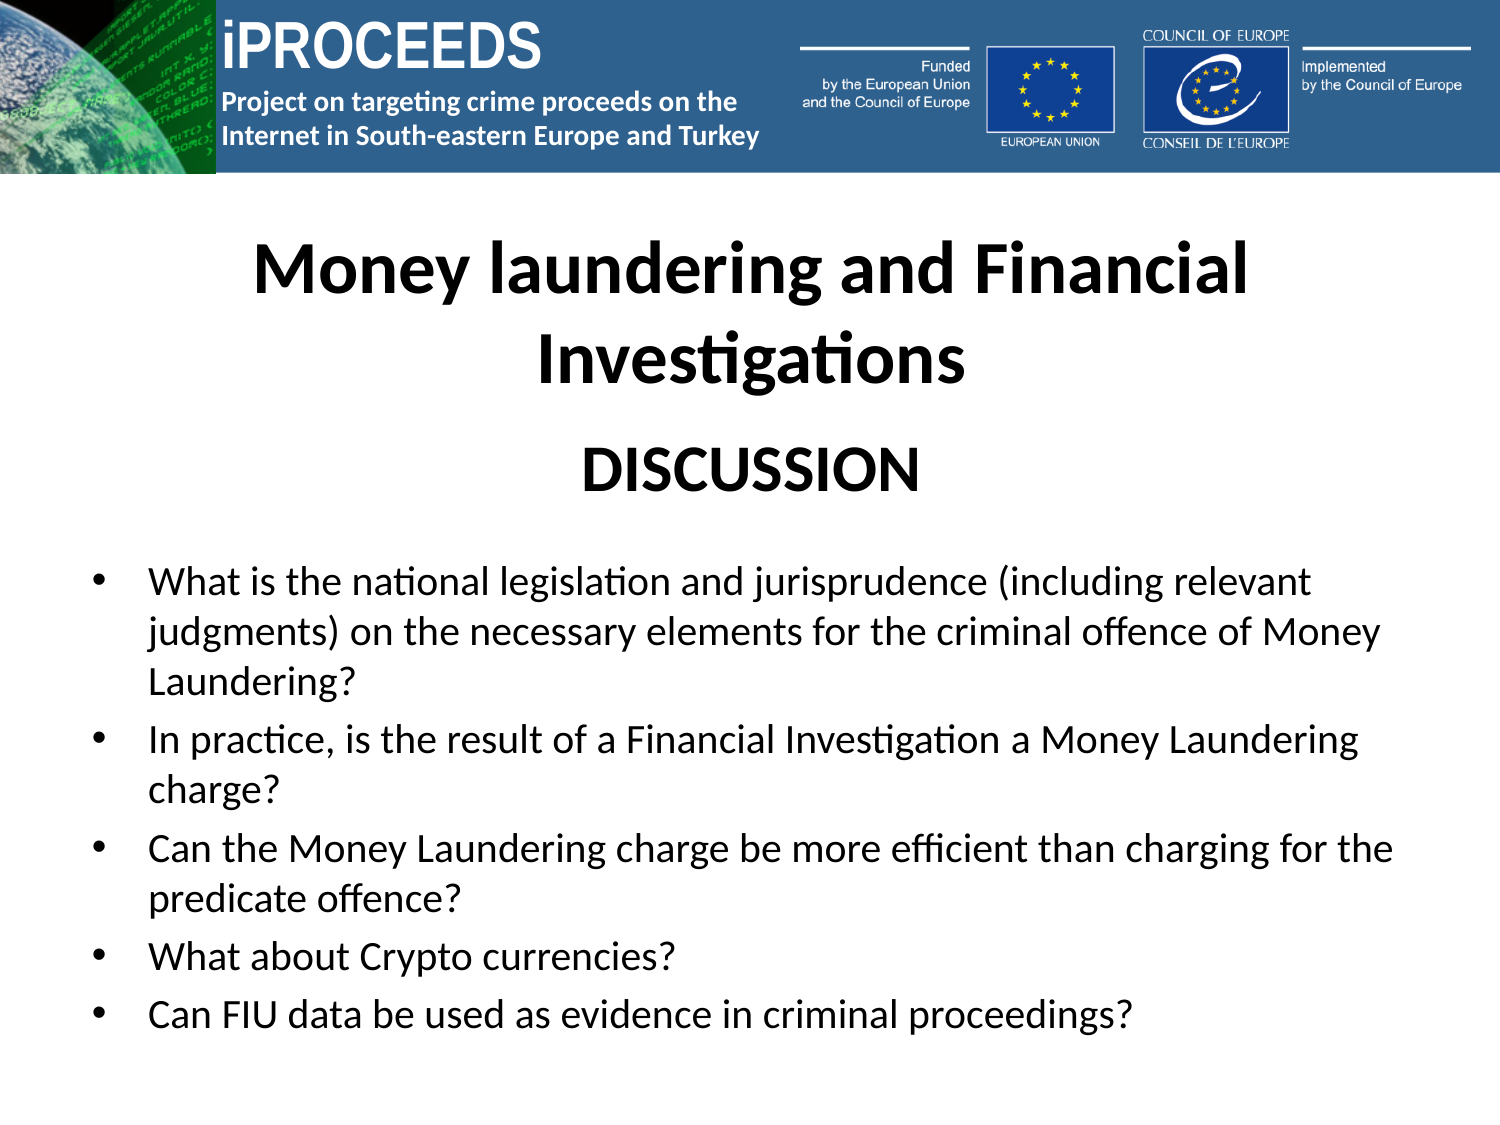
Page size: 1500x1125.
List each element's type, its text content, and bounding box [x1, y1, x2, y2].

title Money laundering and Financial Investigations [76, 208, 1427, 328]
list DISCUSSION What is the national legislation and jurisprudence (including relevant judgments) on the necessary elements for the criminal offence of Money Laundering? In practice, is the result of a Financial Investigation a Money Laundering charge? Can the Money Laundering charge be more efficient than charging for the predicate offence? What about Crypto currencies? Can FIU data be used as evidence in criminal proceedings? [76, 328, 1427, 1017]
picture [800, 30, 1471, 148]
picture [0, 0, 216, 174]
